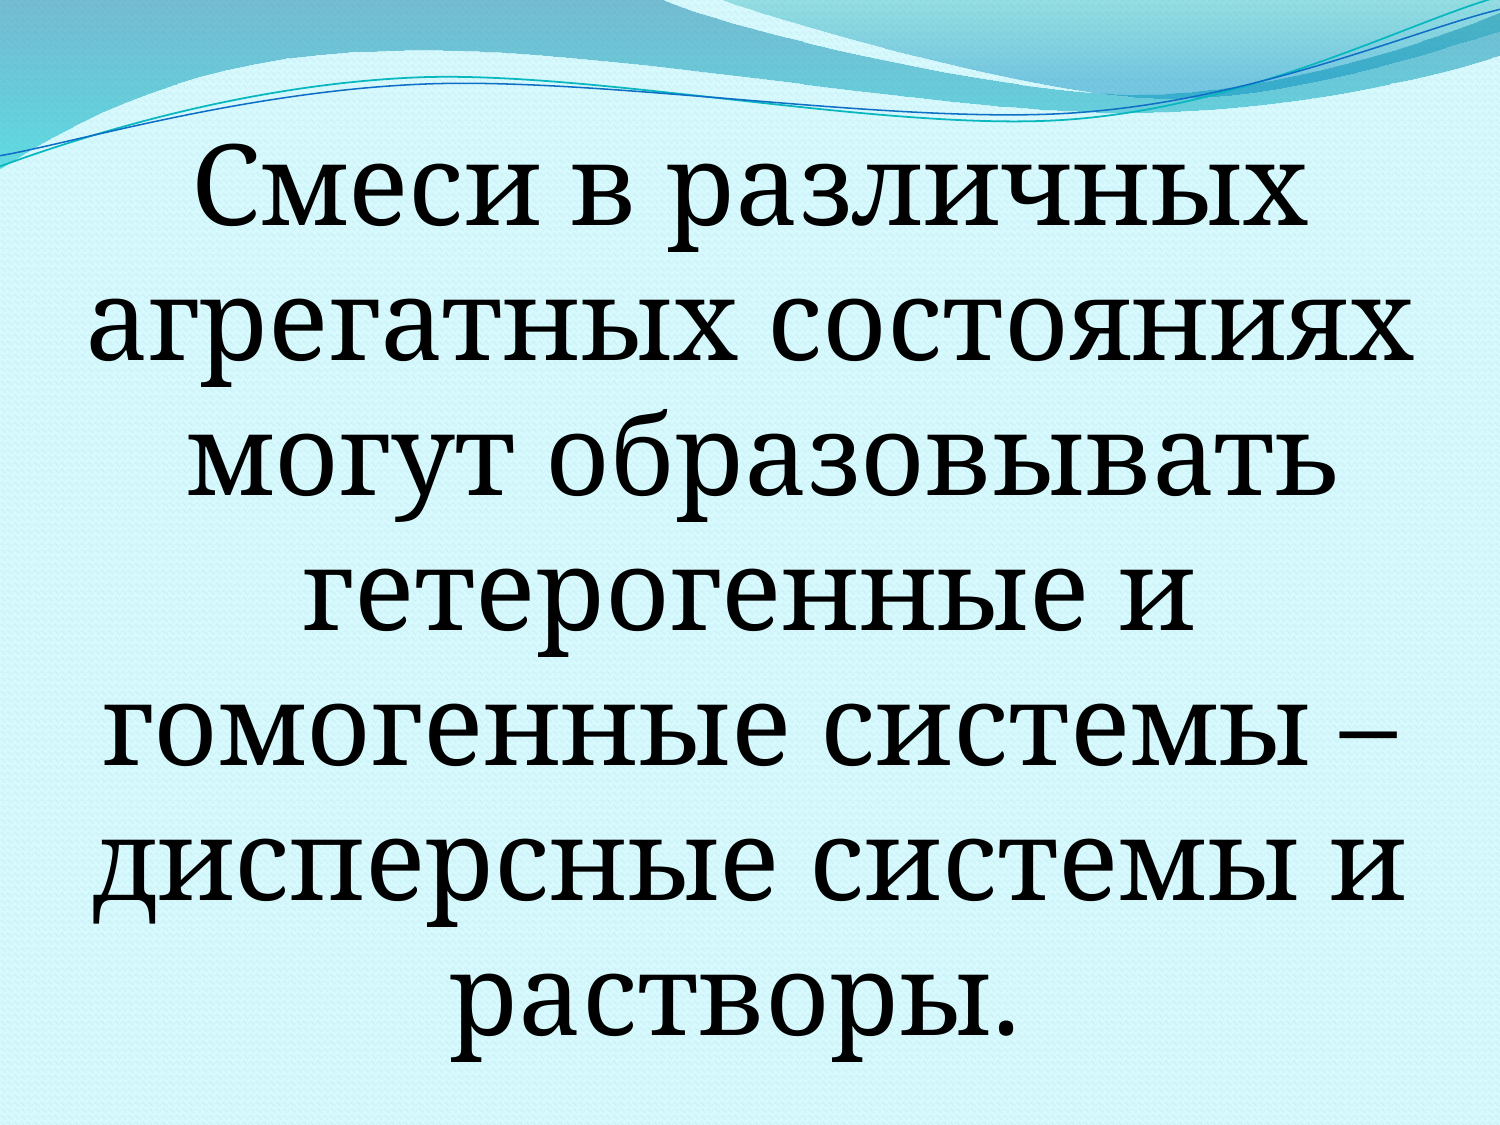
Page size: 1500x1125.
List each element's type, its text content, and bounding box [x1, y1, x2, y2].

text_box Смеси в различных агрегатных состояниях могут образовывать гетерогенные и гомогенные системы – дисперсные системы и растворы. [70, 105, 1430, 1066]
